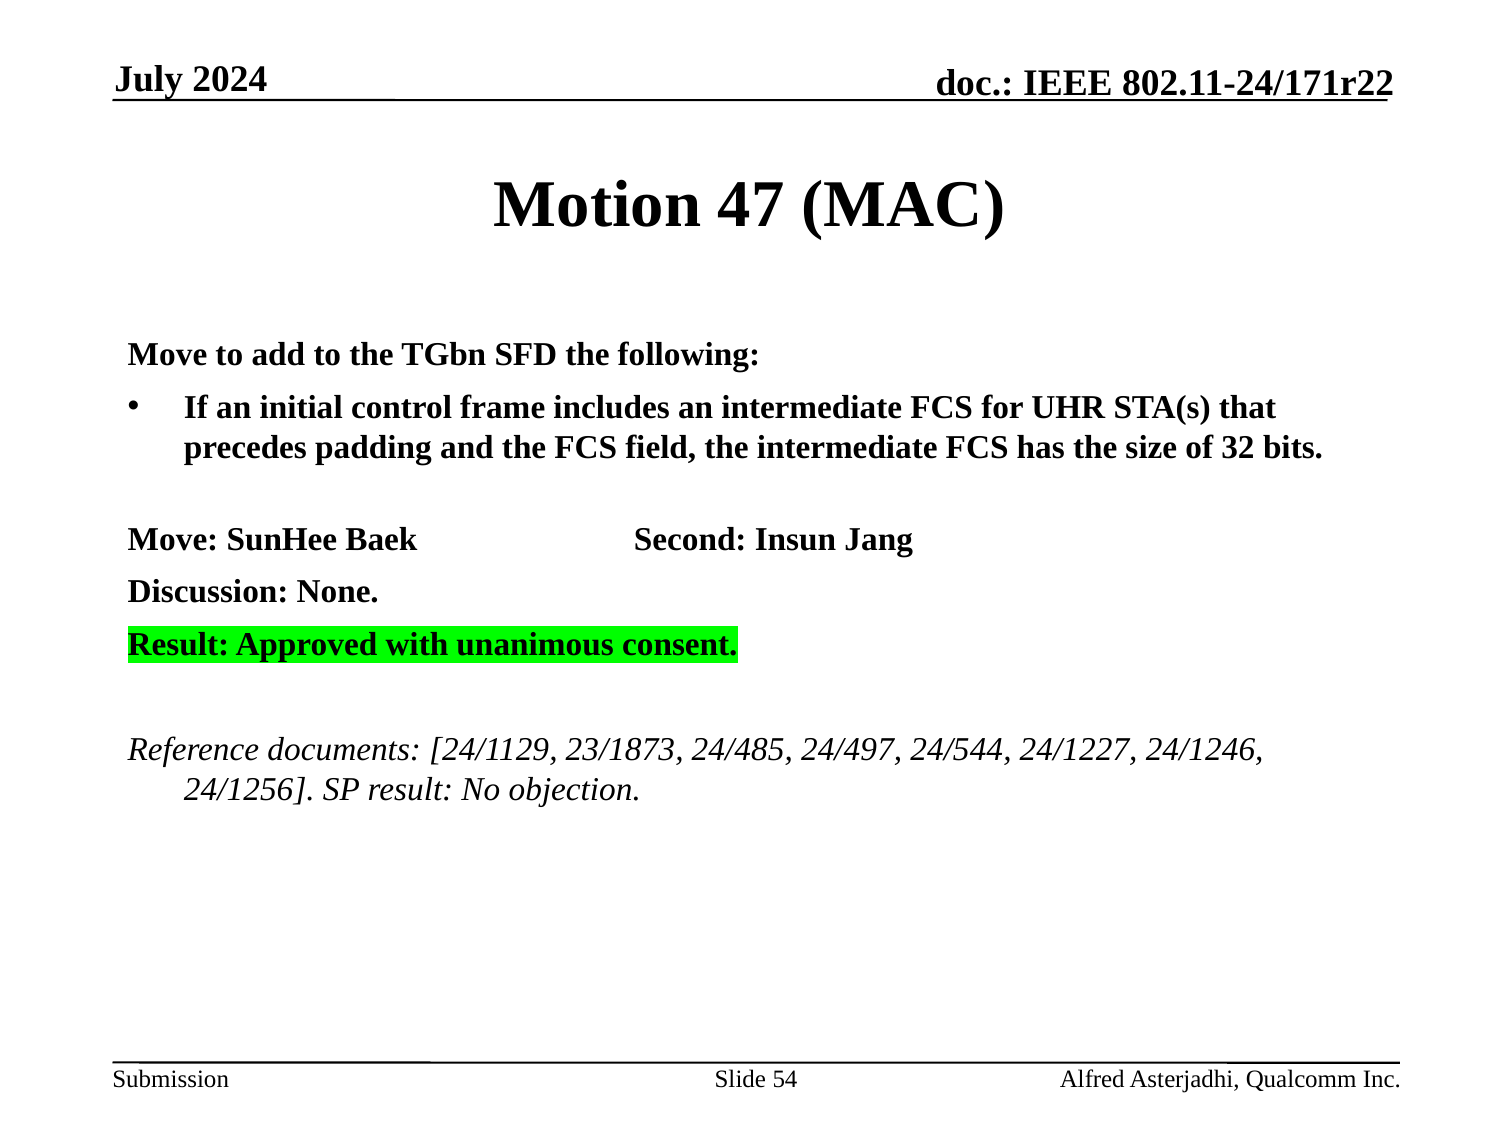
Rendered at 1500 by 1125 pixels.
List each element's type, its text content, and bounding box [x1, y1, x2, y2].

title Motion 47 (MAC) [112, 112, 1388, 288]
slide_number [114, 54, 423, 100]
footer Alfred Asterjadhi, Qualcomm Inc. [878, 1061, 1402, 1093]
slide_number Slide 54 [712, 1061, 800, 1123]
list Move to add to the TGbn SFD the following: If an initial control frame includes an intermediate FCS for UHR STA(s) that precedes padding and the FCS field, the intermediate FCS has the size of 32 bits. Move: SunHee Baek Second: Insun Jang Discussion: None. Result: Approved with unanimous consent. Reference documents: [24/1129, 23/1873, 24/485, 24/497, 24/544, 24/1227, 24/1246, 24/1256]. SP result: No objection. [112, 324, 1388, 1000]
